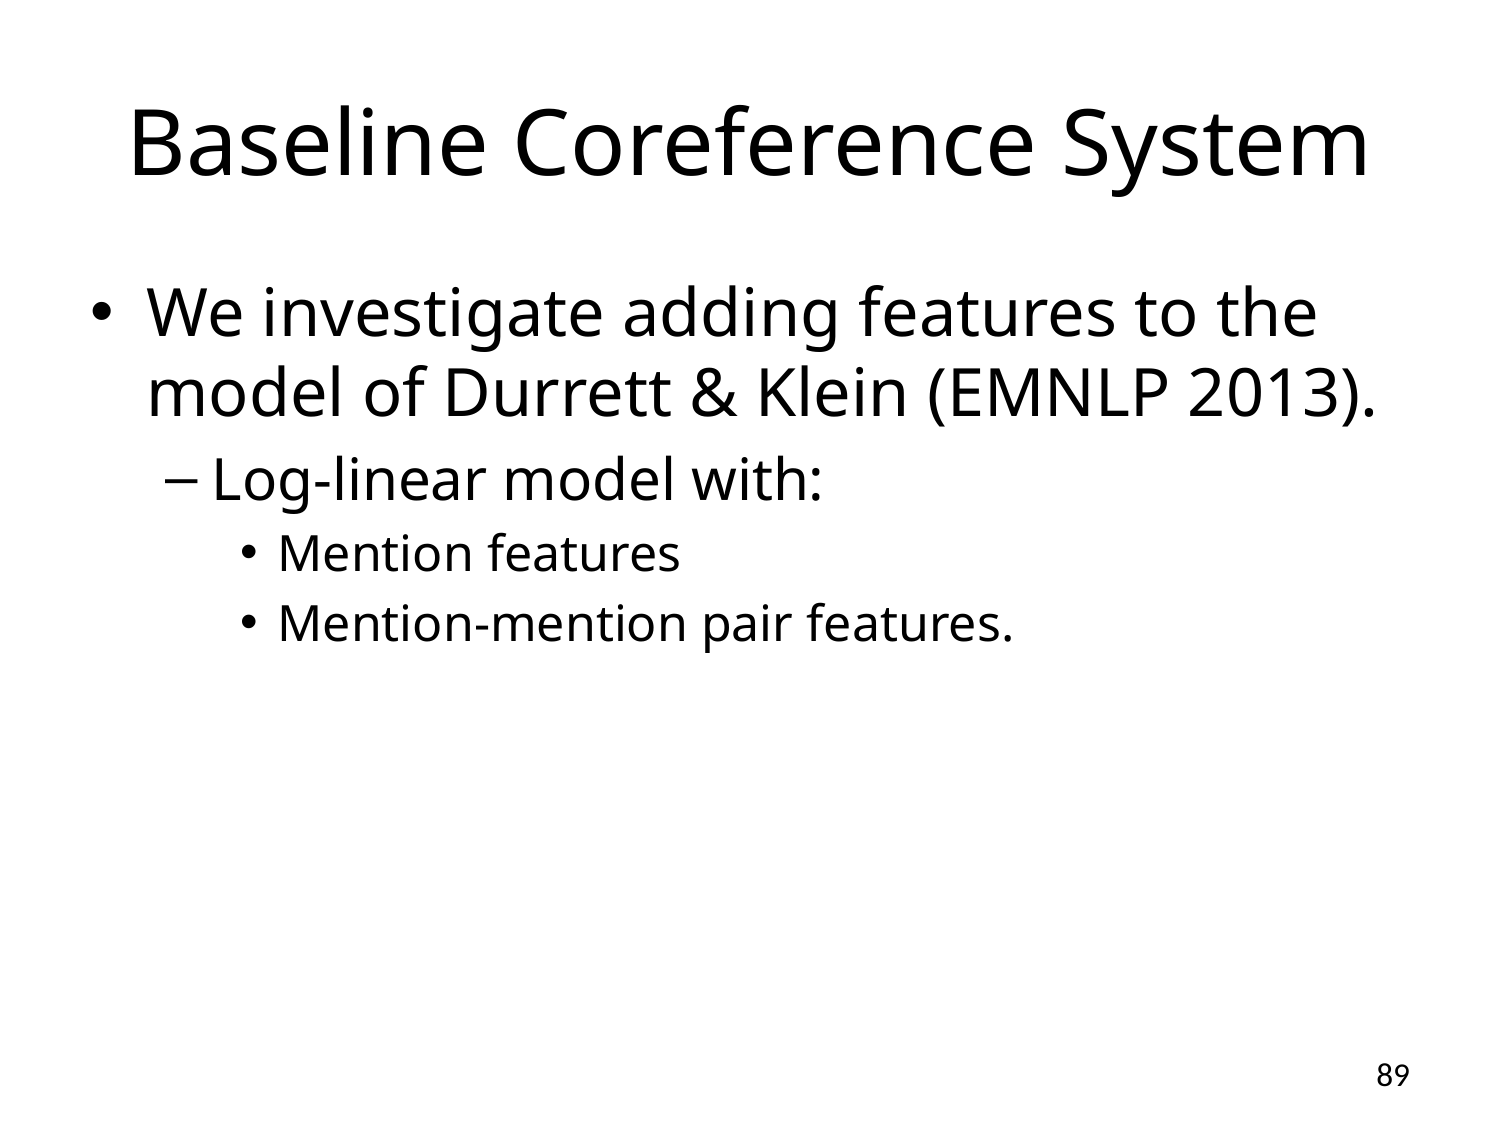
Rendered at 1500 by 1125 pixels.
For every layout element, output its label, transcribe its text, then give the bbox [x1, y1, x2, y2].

list We investigate adding features to the model of Durrett & Klein (EMNLP 2013). Log-linear model with: Mention features Mention-mention pair features. [75, 262, 1425, 1005]
title Baseline Coreference System [75, 45, 1425, 233]
slide_number 89 [1074, 1042, 1425, 1103]
